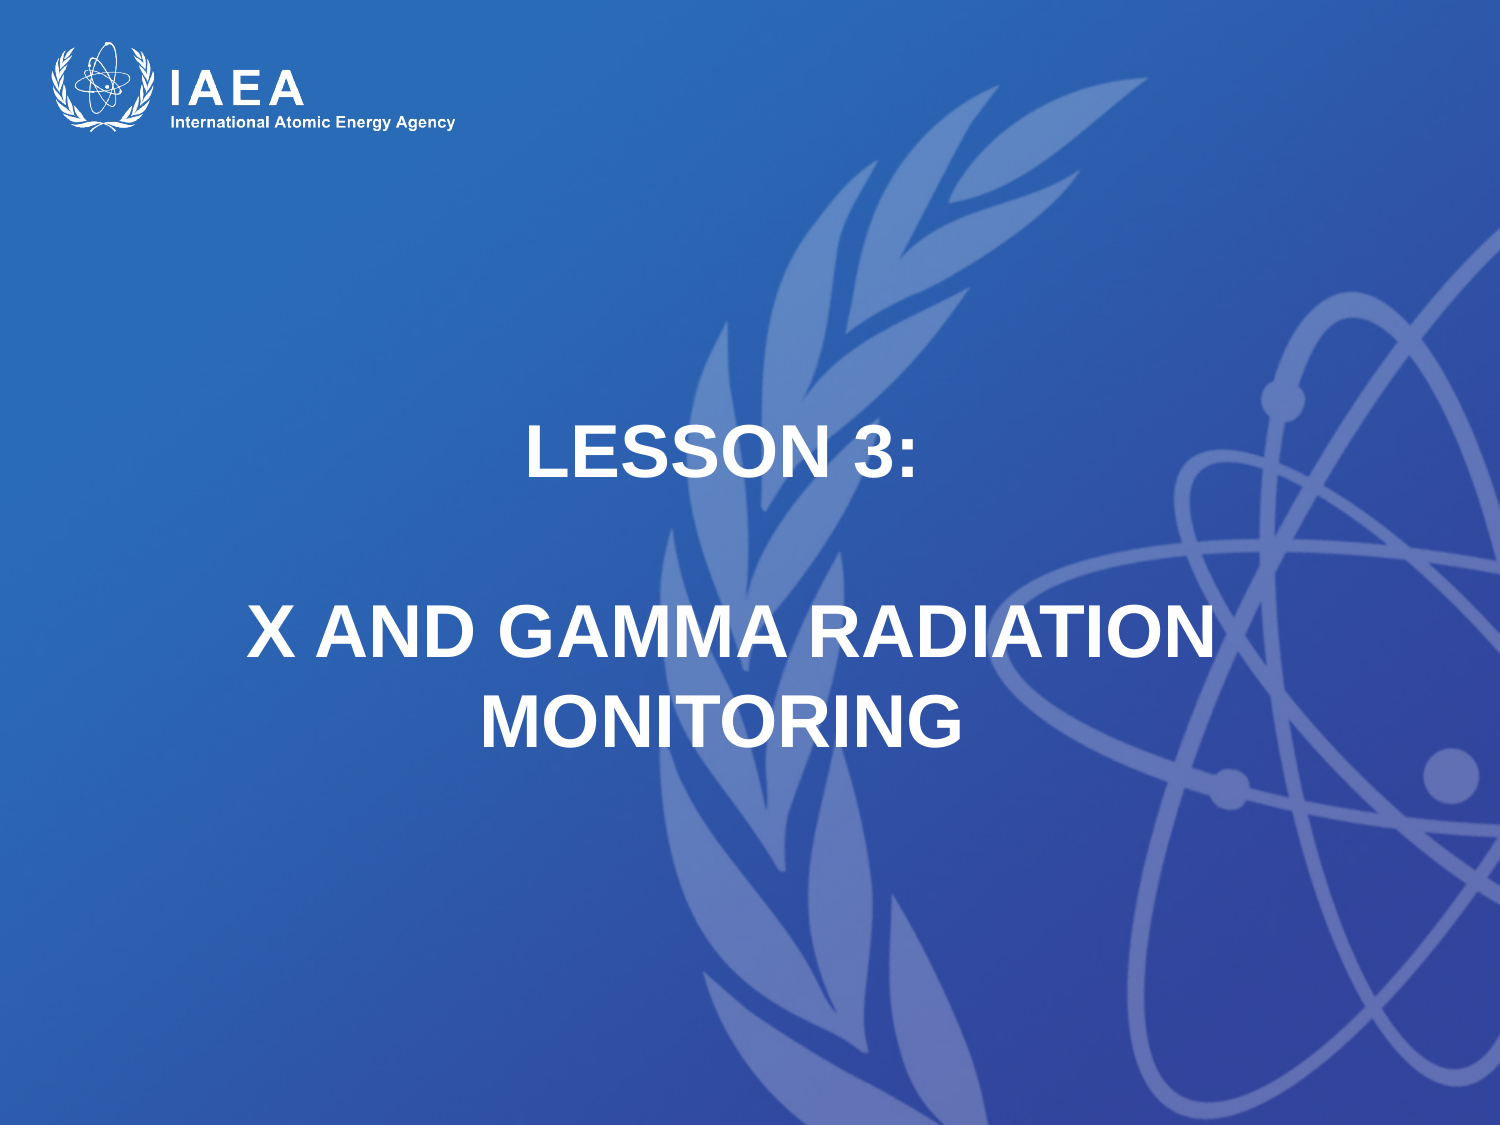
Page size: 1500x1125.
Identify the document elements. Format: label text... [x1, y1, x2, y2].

picture [0, 0, 1500, 1125]
text_box LESSON 3: X AND GAMMA RADIATION MONITORING [93, 394, 1372, 770]
